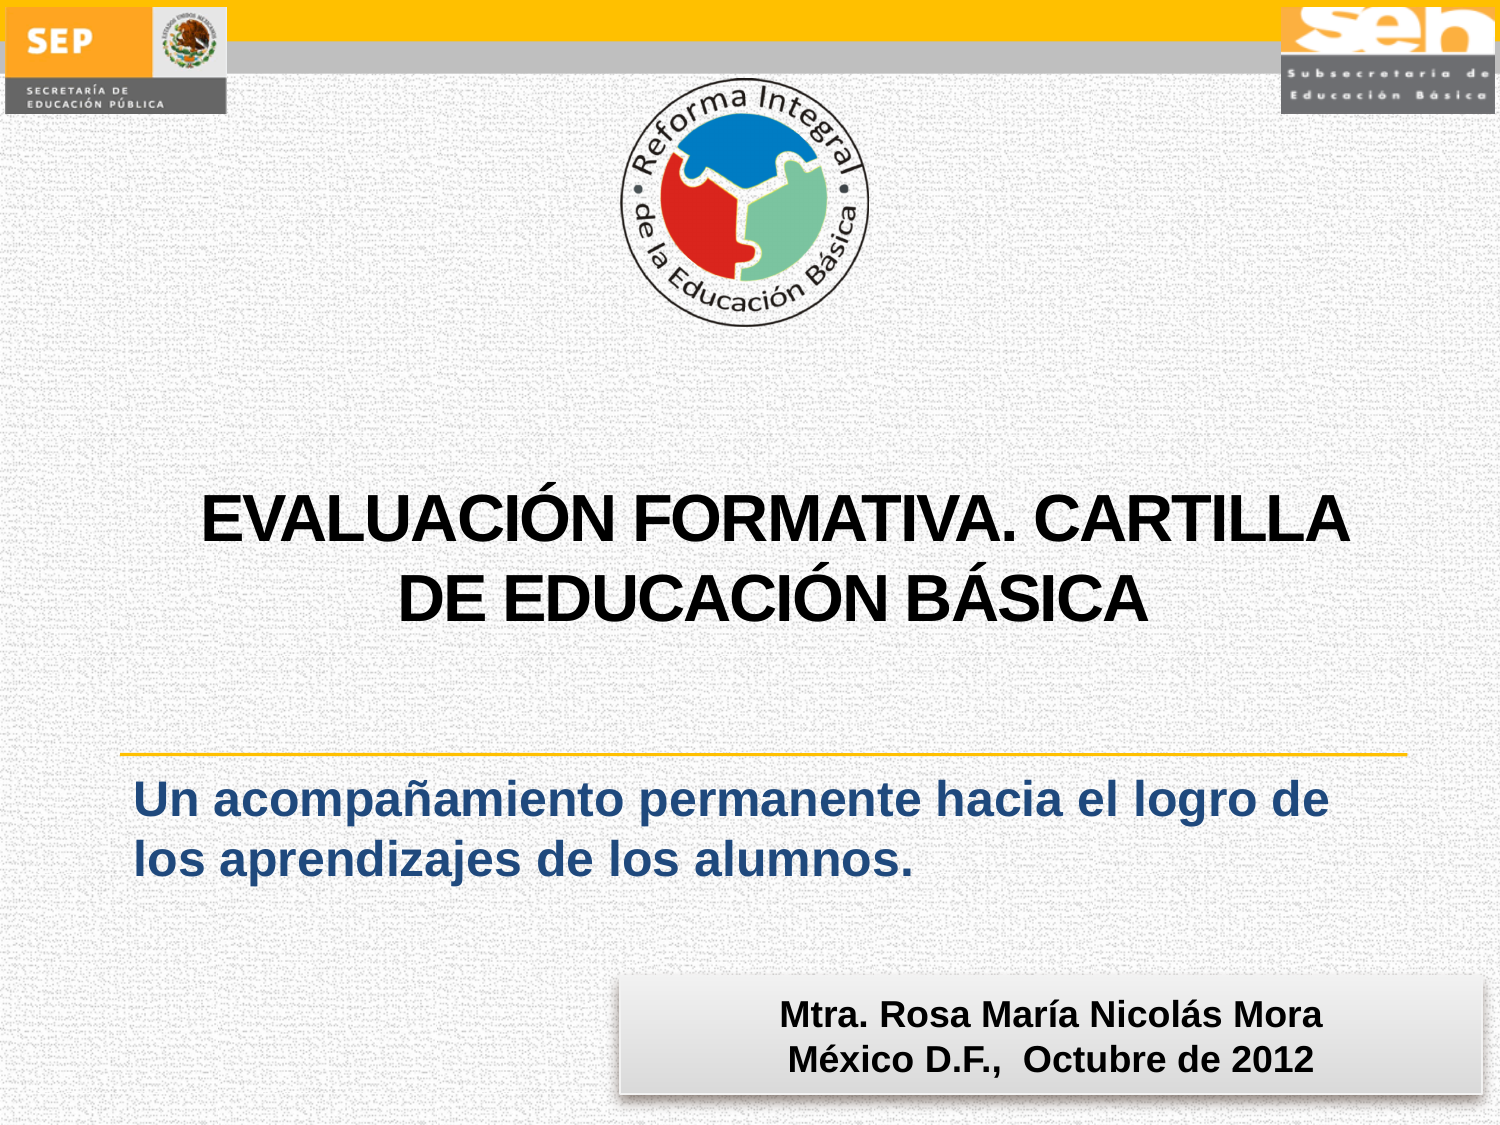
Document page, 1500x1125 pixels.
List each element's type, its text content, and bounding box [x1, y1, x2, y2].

picture [620, 78, 869, 327]
picture [1281, 7, 1495, 114]
picture [5, 7, 227, 114]
text_box Mtra. Rosa María Nicolás Mora México D.F., Octubre de 2012 [619, 975, 1483, 1095]
title Evaluación formativa. Cartilla de educación básica [136, 385, 1412, 643]
list Un acompañamiento permanente hacia el logro de los aprendizajes de los alumnos. [118, 758, 1394, 1006]
